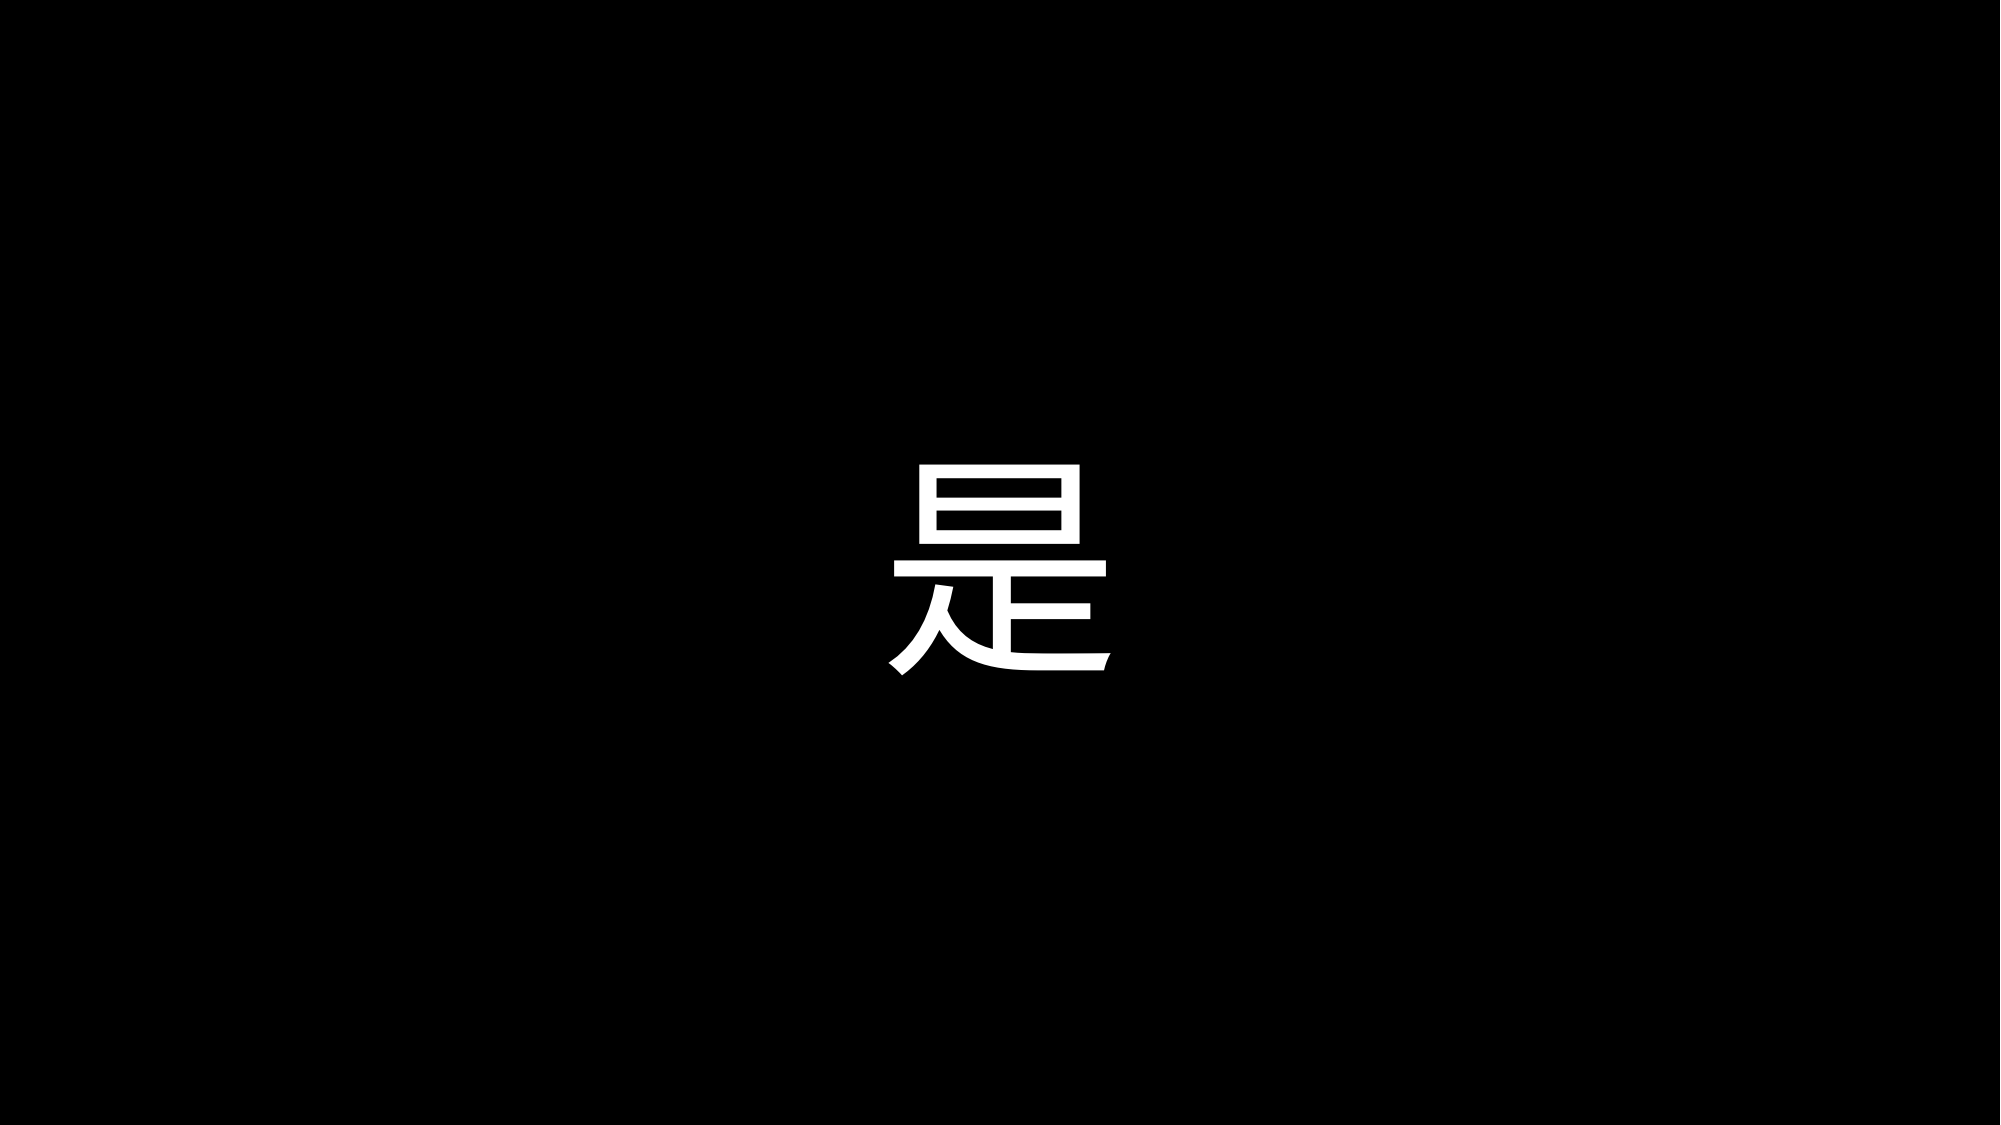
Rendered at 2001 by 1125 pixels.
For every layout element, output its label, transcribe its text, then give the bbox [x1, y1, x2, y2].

text_box 是 [865, 409, 1135, 712]
